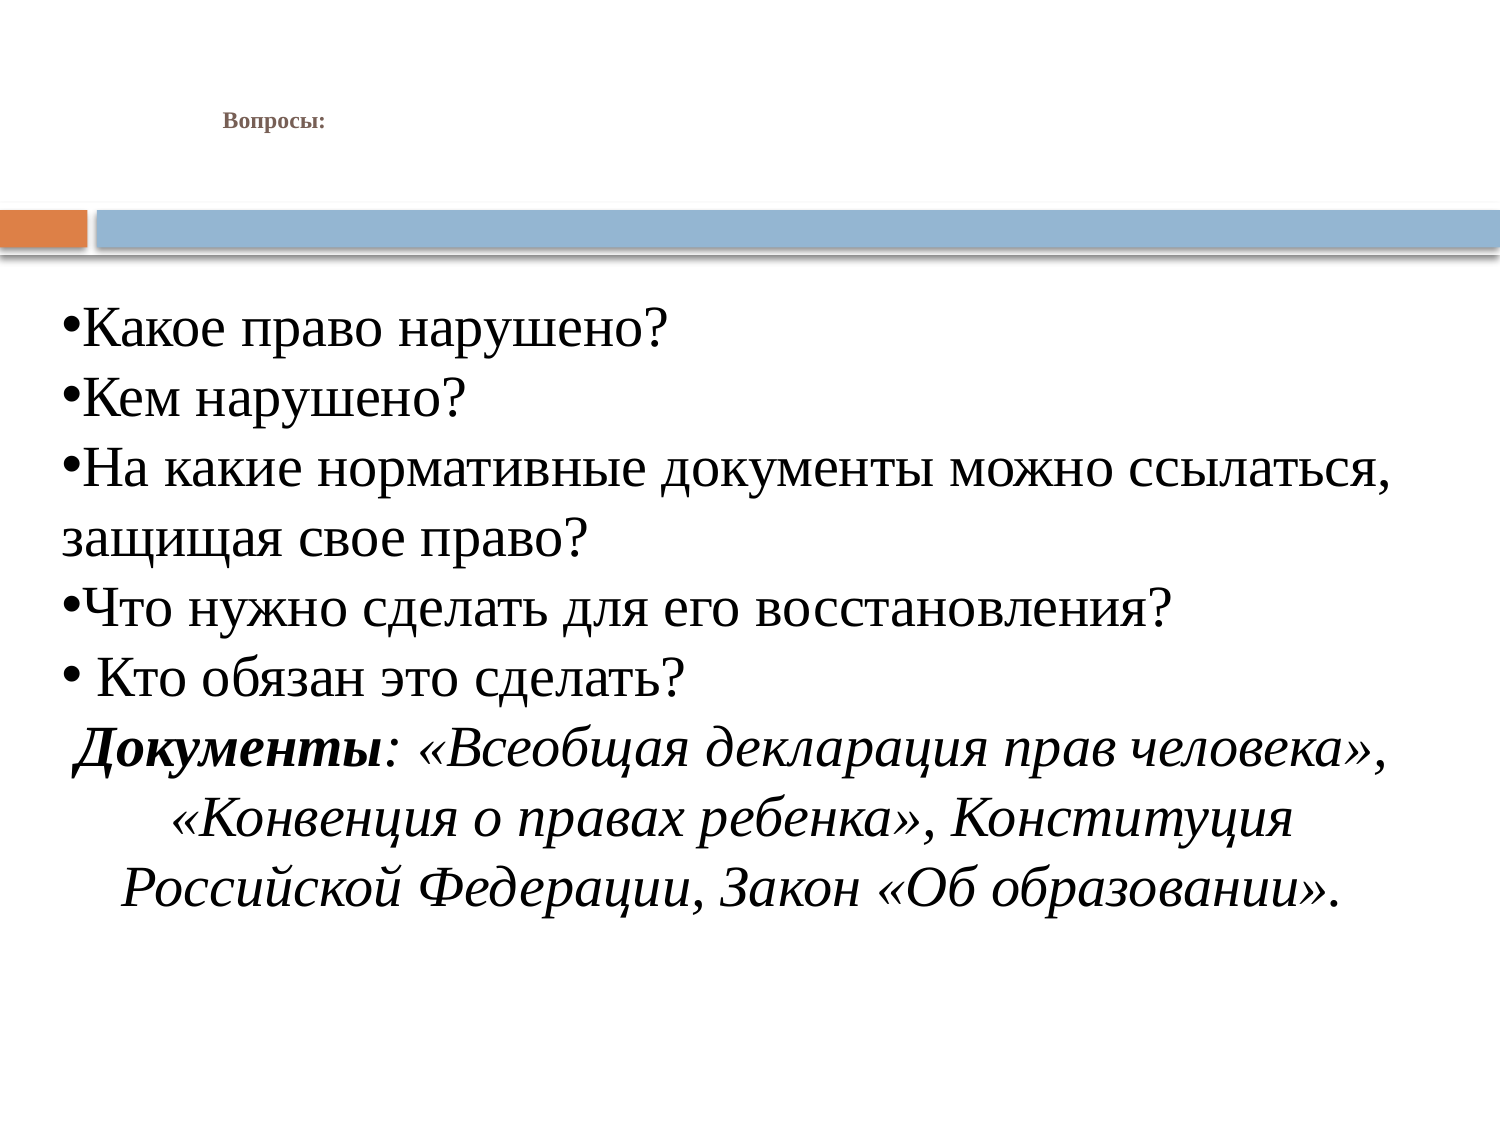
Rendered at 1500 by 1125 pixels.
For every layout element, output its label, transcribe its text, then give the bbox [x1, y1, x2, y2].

title Вопросы: [99, 37, 1438, 200]
text_box Какое право нарушено? Кем нарушено? На какие нормативные документы можно ссылаться, защищая свое право? Что нужно сделать для его восстановления? Кто обязан это сделать? Документы: «Всеобщая декларация прав человека», «Конвенция о правах ребенка», Конституция Российской Федерации, Закон «Об образовании». [46, 281, 1418, 926]
